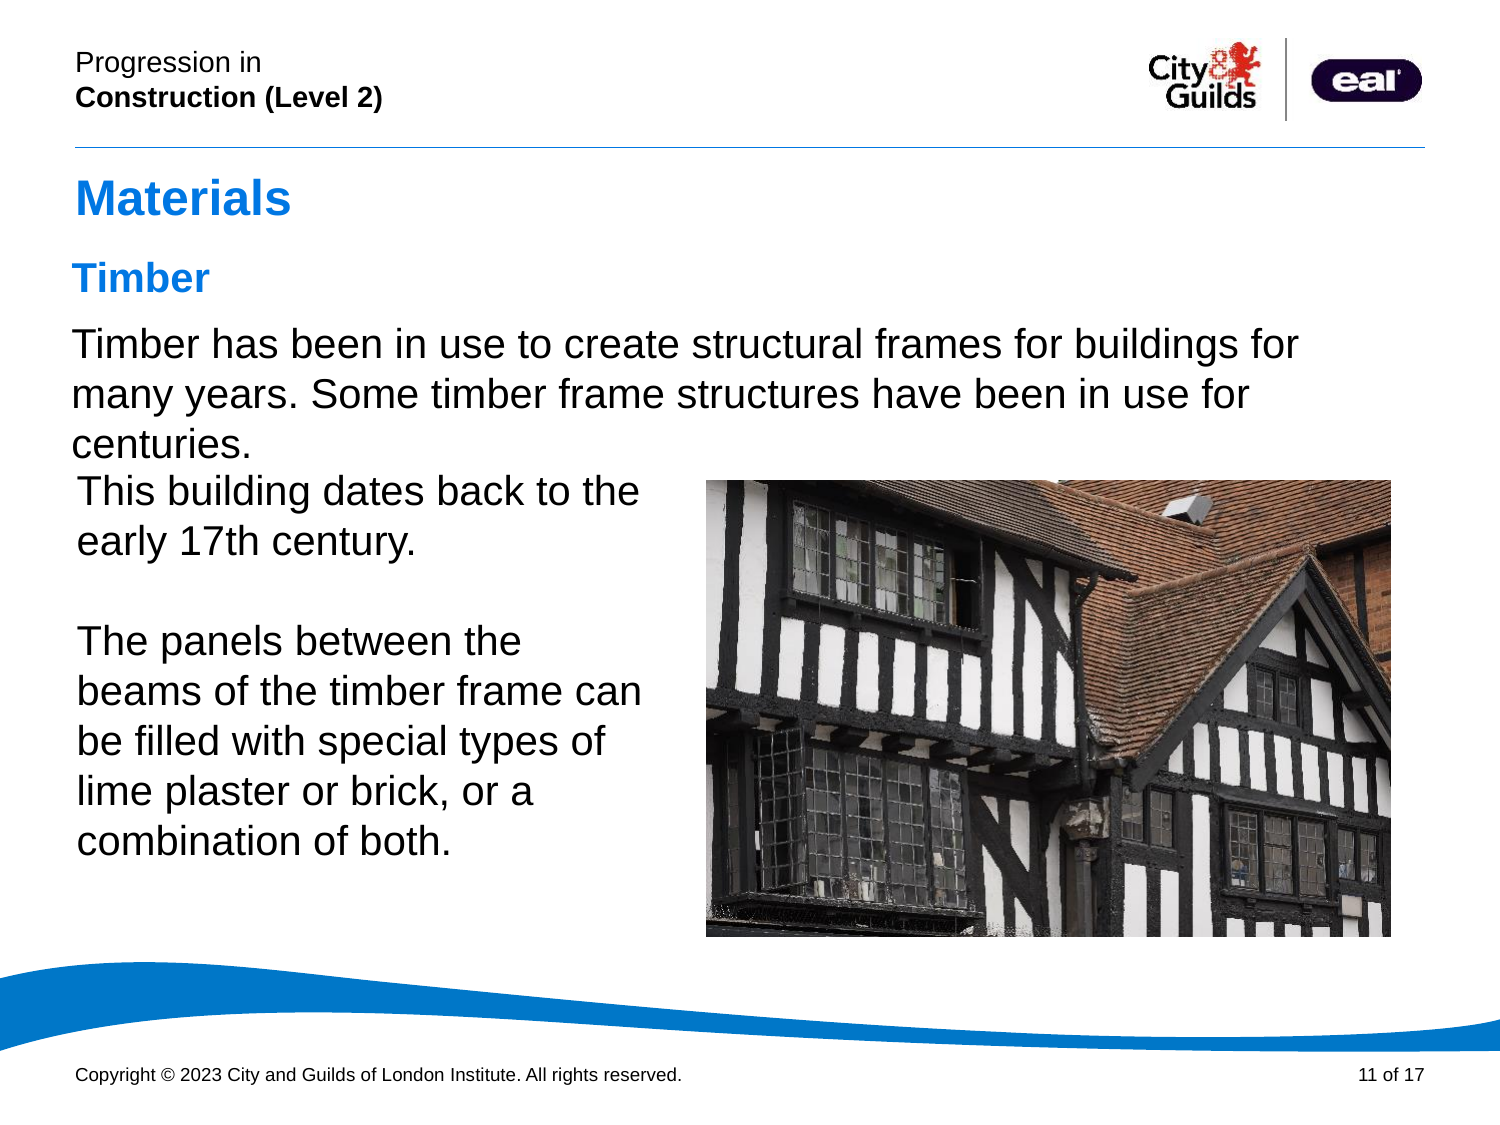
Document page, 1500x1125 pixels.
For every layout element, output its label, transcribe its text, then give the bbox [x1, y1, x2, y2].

picture [1149, 38, 1422, 121]
text_box Timber [56, 243, 707, 309]
text_box This building dates back to the early 17th century. The panels between the beams of the timber frame can be filled with special types of lime plaster or brick, or a combination of both. [61, 456, 673, 872]
text_box Timber has been in use to create structural frames for buildings for many years. Some timber frame structures have been in use for centuries. [56, 309, 1425, 474]
title Materials [74, 165, 1426, 229]
picture [706, 480, 1391, 938]
